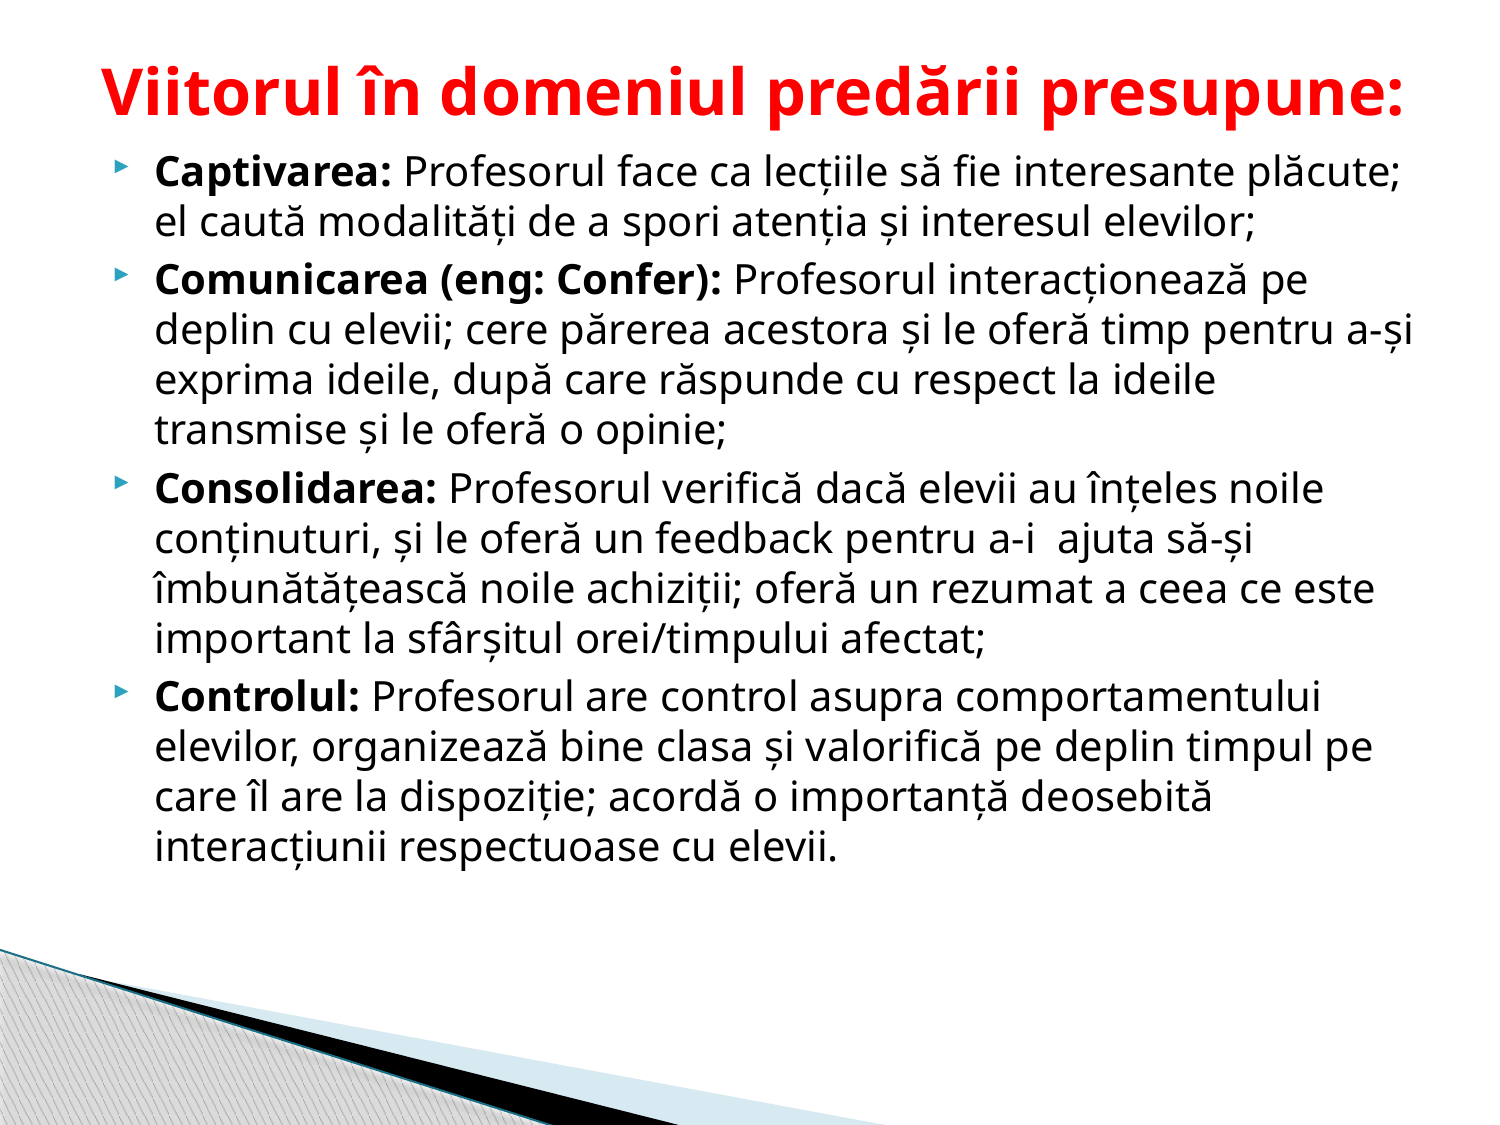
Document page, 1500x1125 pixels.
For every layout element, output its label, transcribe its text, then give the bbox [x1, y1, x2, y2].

list Captivarea: Profesorul face ca lecțiile să fie interesante plăcute; el caută modalități de a spori atenția și interesul elevilor; Comunicarea (eng: Confer): Profesorul interacționează pe deplin cu elevii; cere părerea acestora și le oferă timp pentru a-și exprima ideile, după care răspunde cu respect la ideile transmise și le oferă o opinie; Consolidarea: Profesorul verifică dacă elevii au înțeles noile conținuturi, și le oferă un feedback pentru a-i ajuta să-și îmbunătățească noile achiziții; oferă un rezumat a ceea ce este important la sfârșitul orei/timpului afectat; Controlul: Profesorul are control asupra comportamentului elevilor, organizează bine clasa și valorifică pe deplin timpul pe care îl are la dispoziție; acordă o importanță deosebită interacțiunii respectuoase cu elevii. [79, 138, 1430, 1012]
text_box Viitorul în domeniul predării presupune: [79, 42, 1430, 138]
